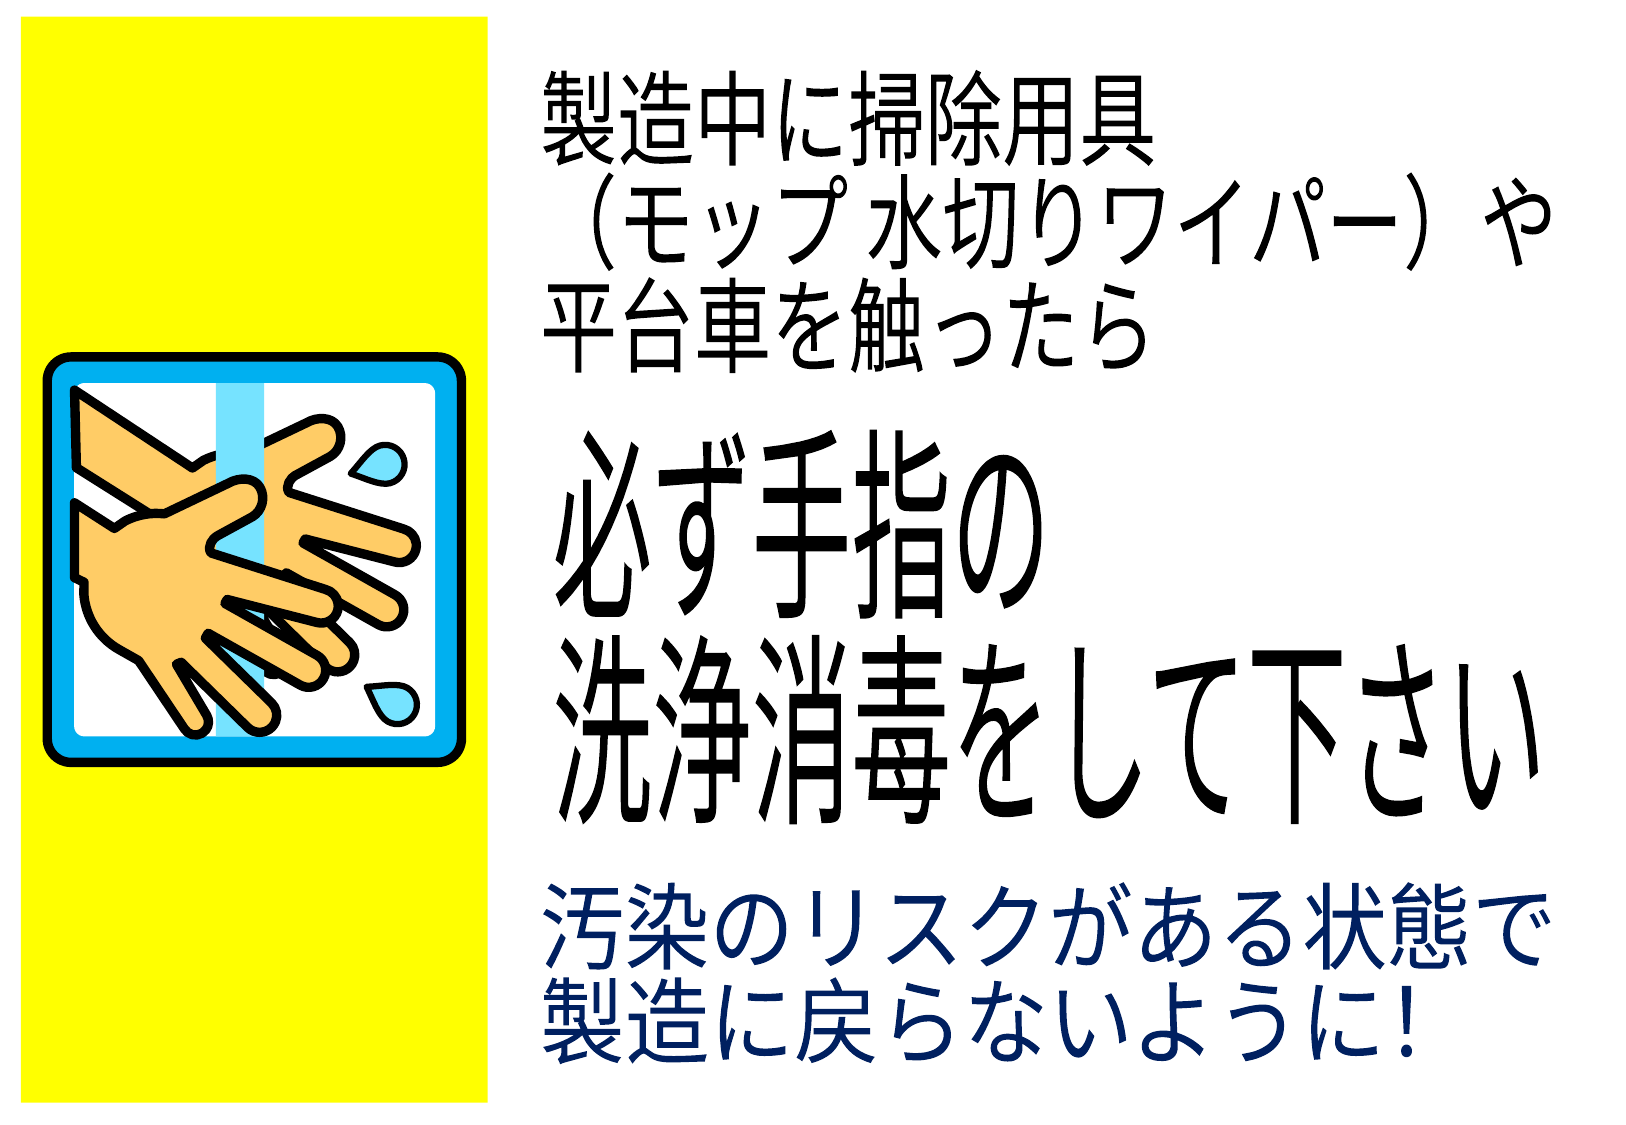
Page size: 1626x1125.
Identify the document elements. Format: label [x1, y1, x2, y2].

text_box [19, 14, 490, 1105]
text_box [542, 69, 1551, 1065]
text_box [46, 356, 462, 763]
